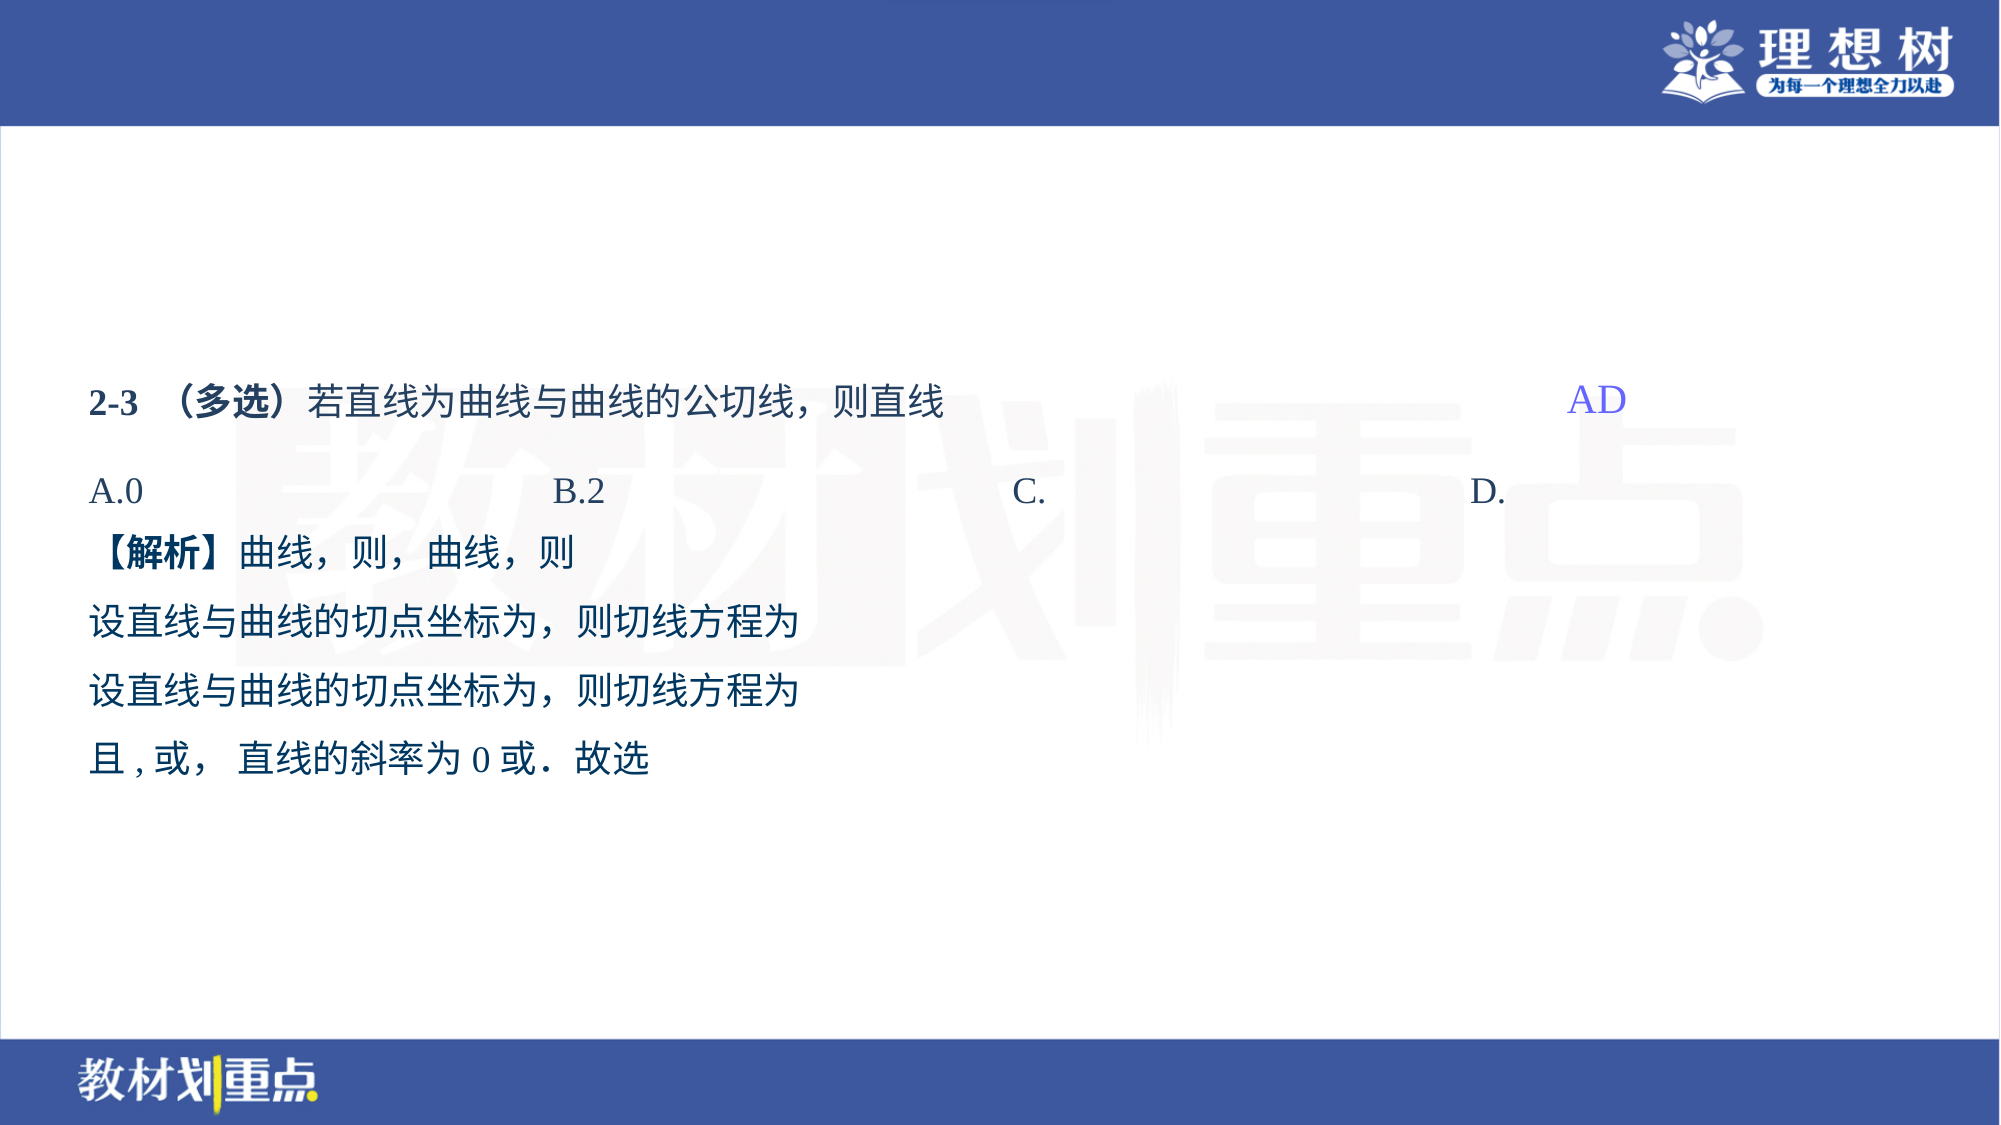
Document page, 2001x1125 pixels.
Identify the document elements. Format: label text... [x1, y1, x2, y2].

picture [0, 0, 2000, 1125]
text_box AD [1551, 369, 1643, 420]
